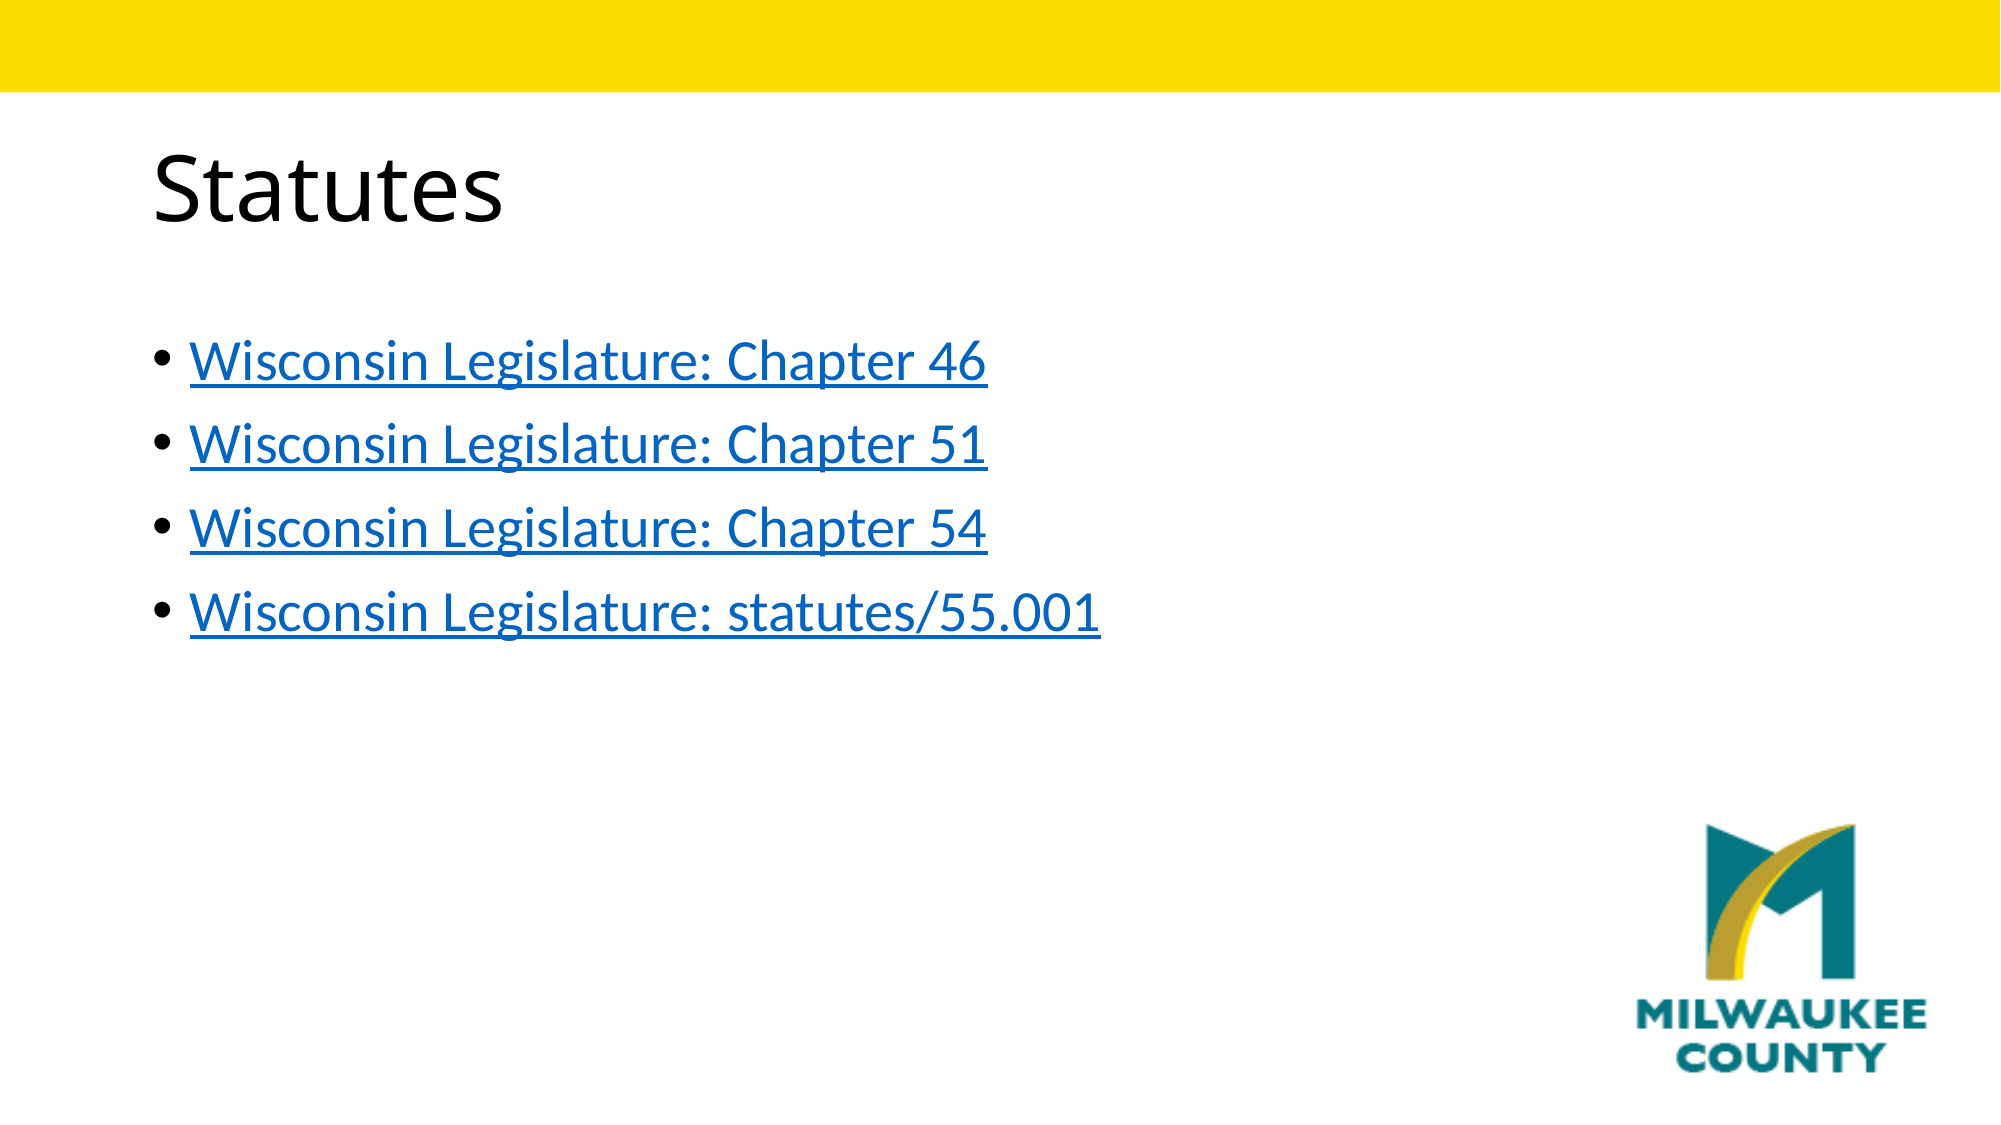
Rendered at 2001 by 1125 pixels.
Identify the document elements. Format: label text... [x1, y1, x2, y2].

list Wisconsin Legislature: Chapter 46 Wisconsin Legislature: Chapter 51 Wisconsin Legislature: Chapter 54 Wisconsin Legislature: statutes/55.001 [137, 322, 1863, 1036]
picture [0, 0, 2000, 1125]
title Statutes [137, 82, 1863, 300]
